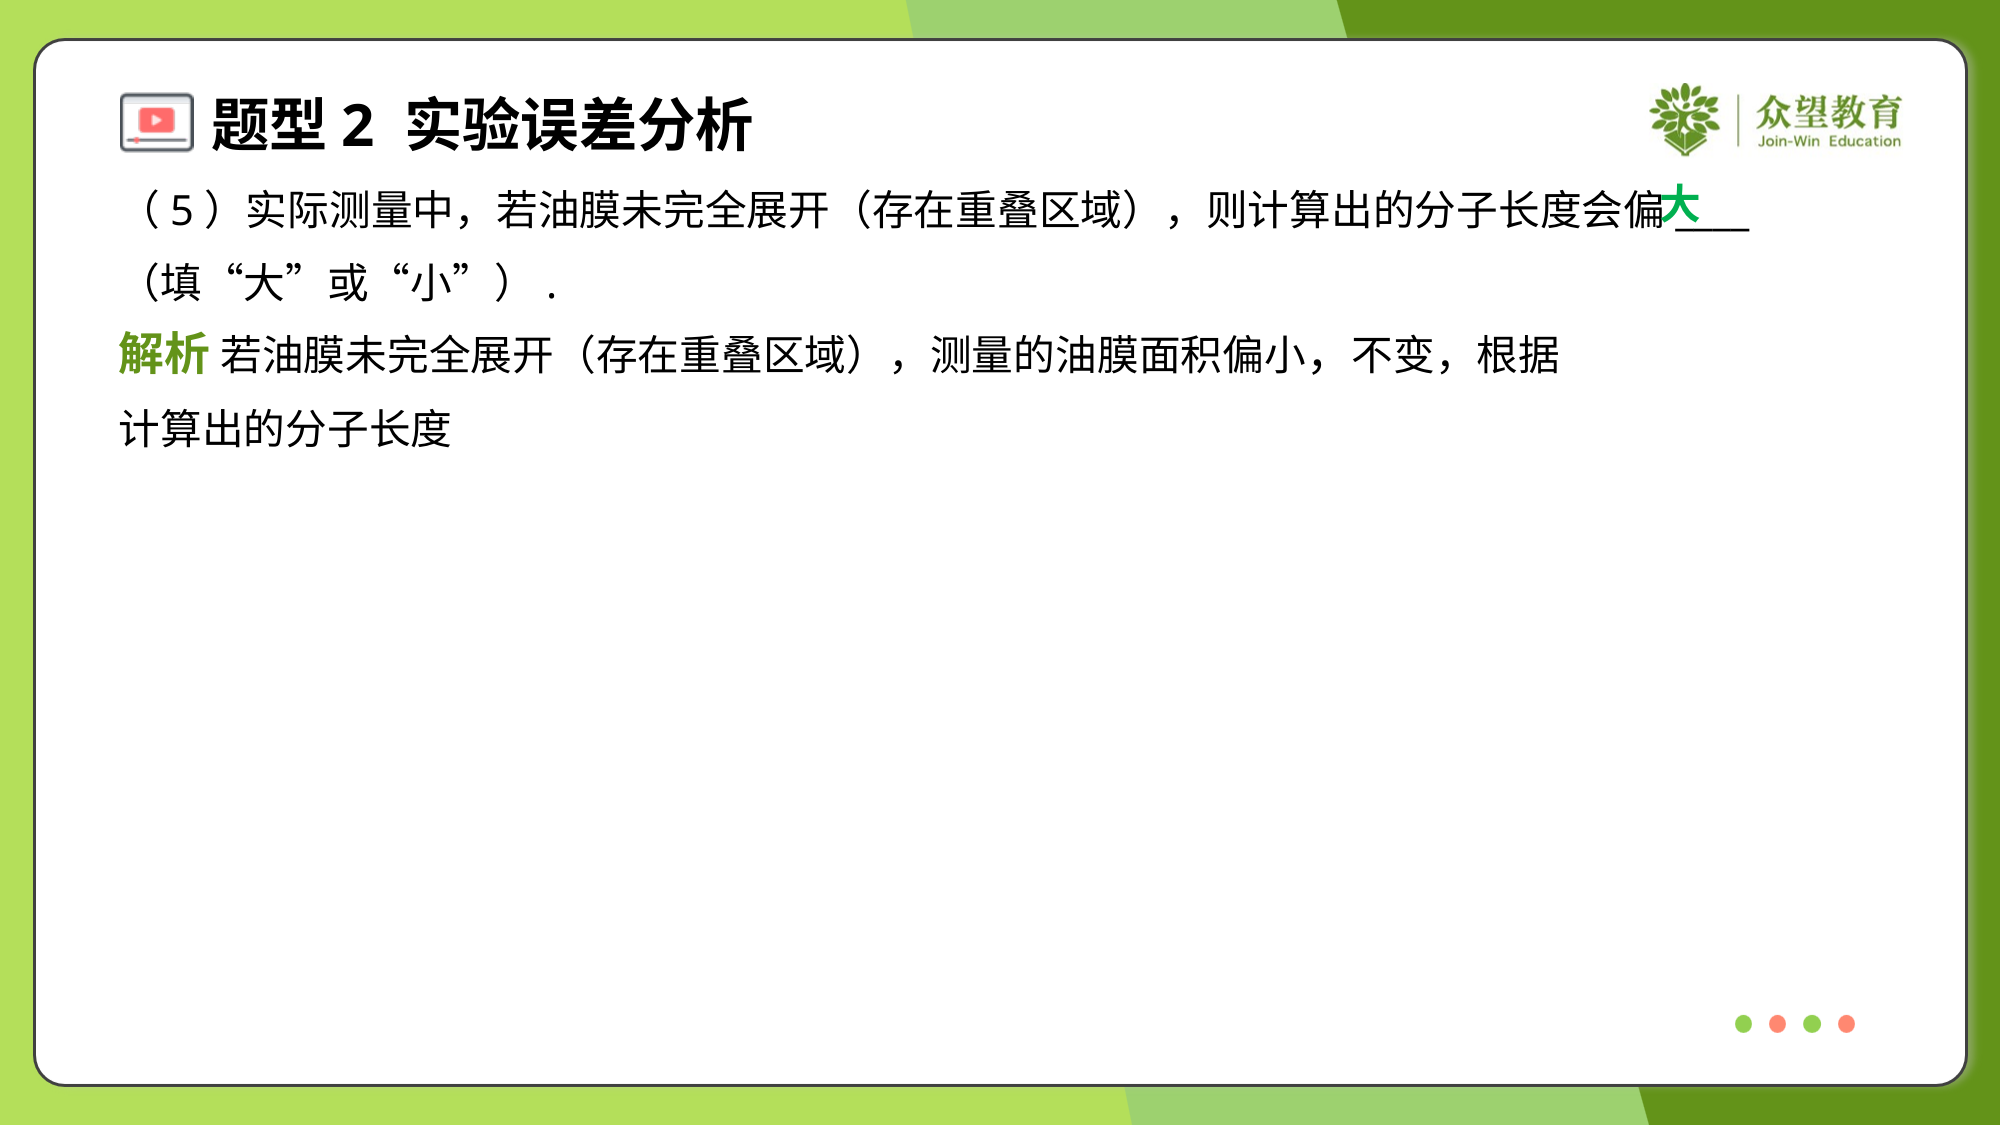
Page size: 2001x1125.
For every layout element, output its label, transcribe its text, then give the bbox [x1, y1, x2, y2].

picture [0, 0, 2000, 1125]
text_box （5）实际测量中，若油膜未完全展开（存在重叠区域），则计算出的分子长度会偏____ （填“大”或“小”）. [118, 158, 1883, 300]
text_box 大 [1644, 152, 1717, 220]
